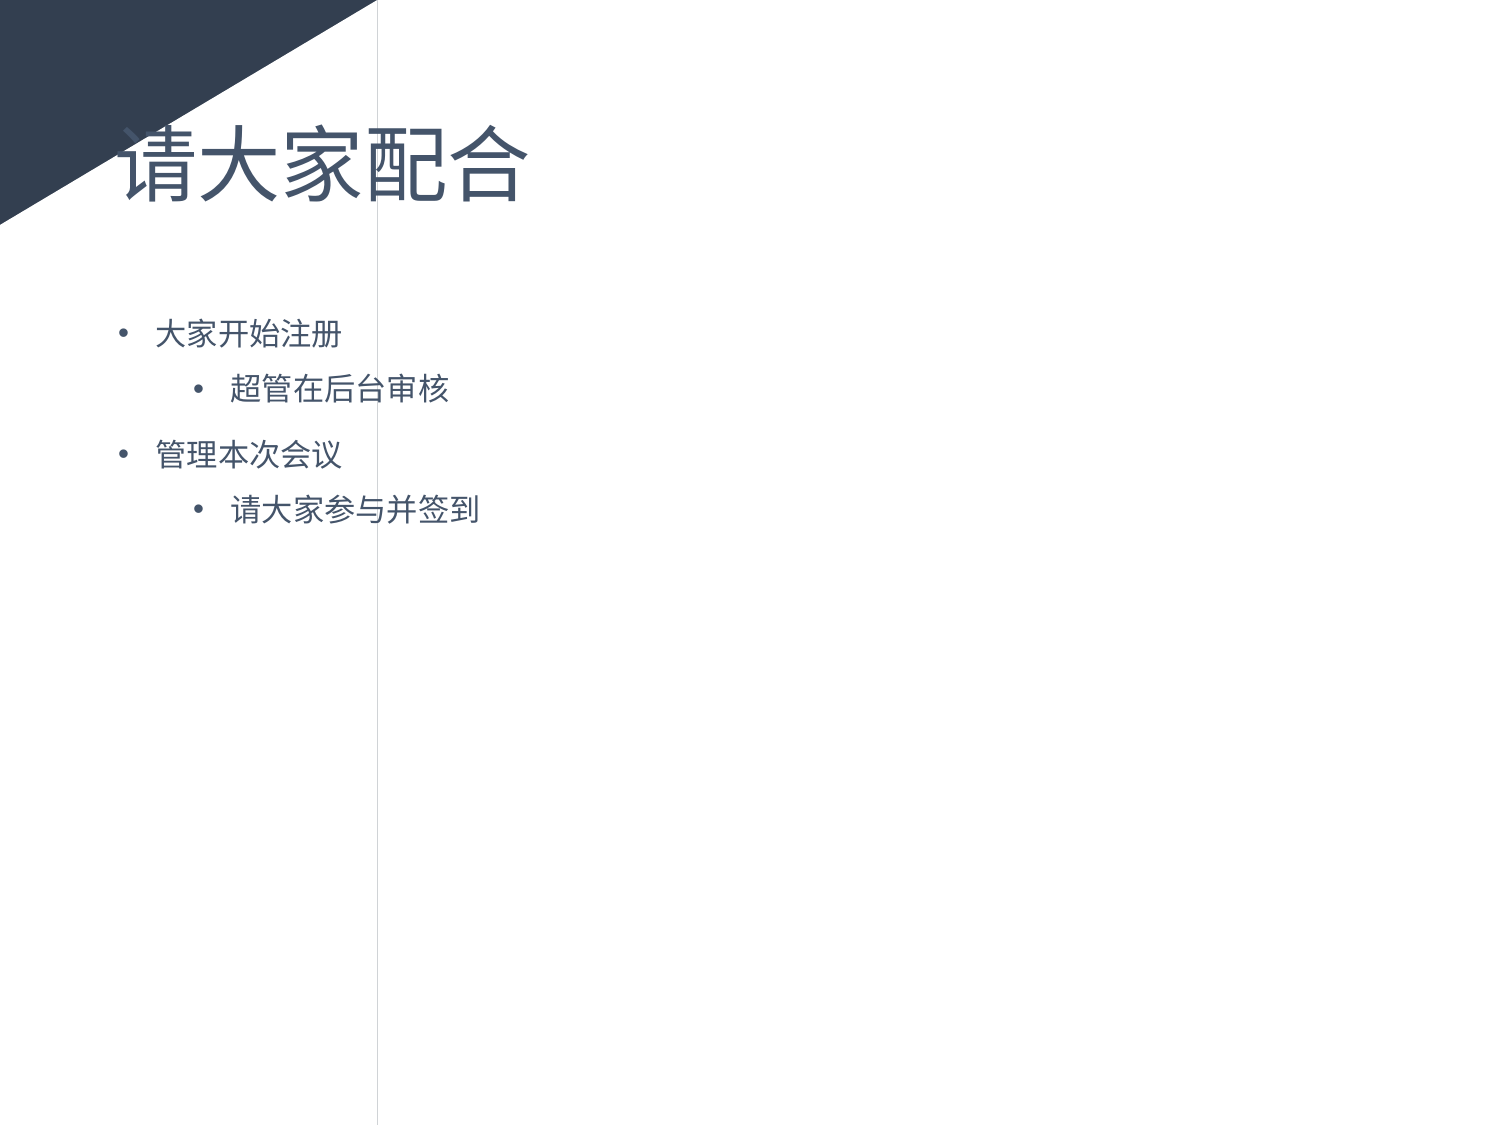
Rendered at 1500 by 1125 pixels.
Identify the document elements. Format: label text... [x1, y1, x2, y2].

list 大家开始注册 超管在后台审核 管理本次会议 请大家参与并签到 [103, 299, 1397, 1014]
title 请大家配合 [103, 59, 1397, 278]
